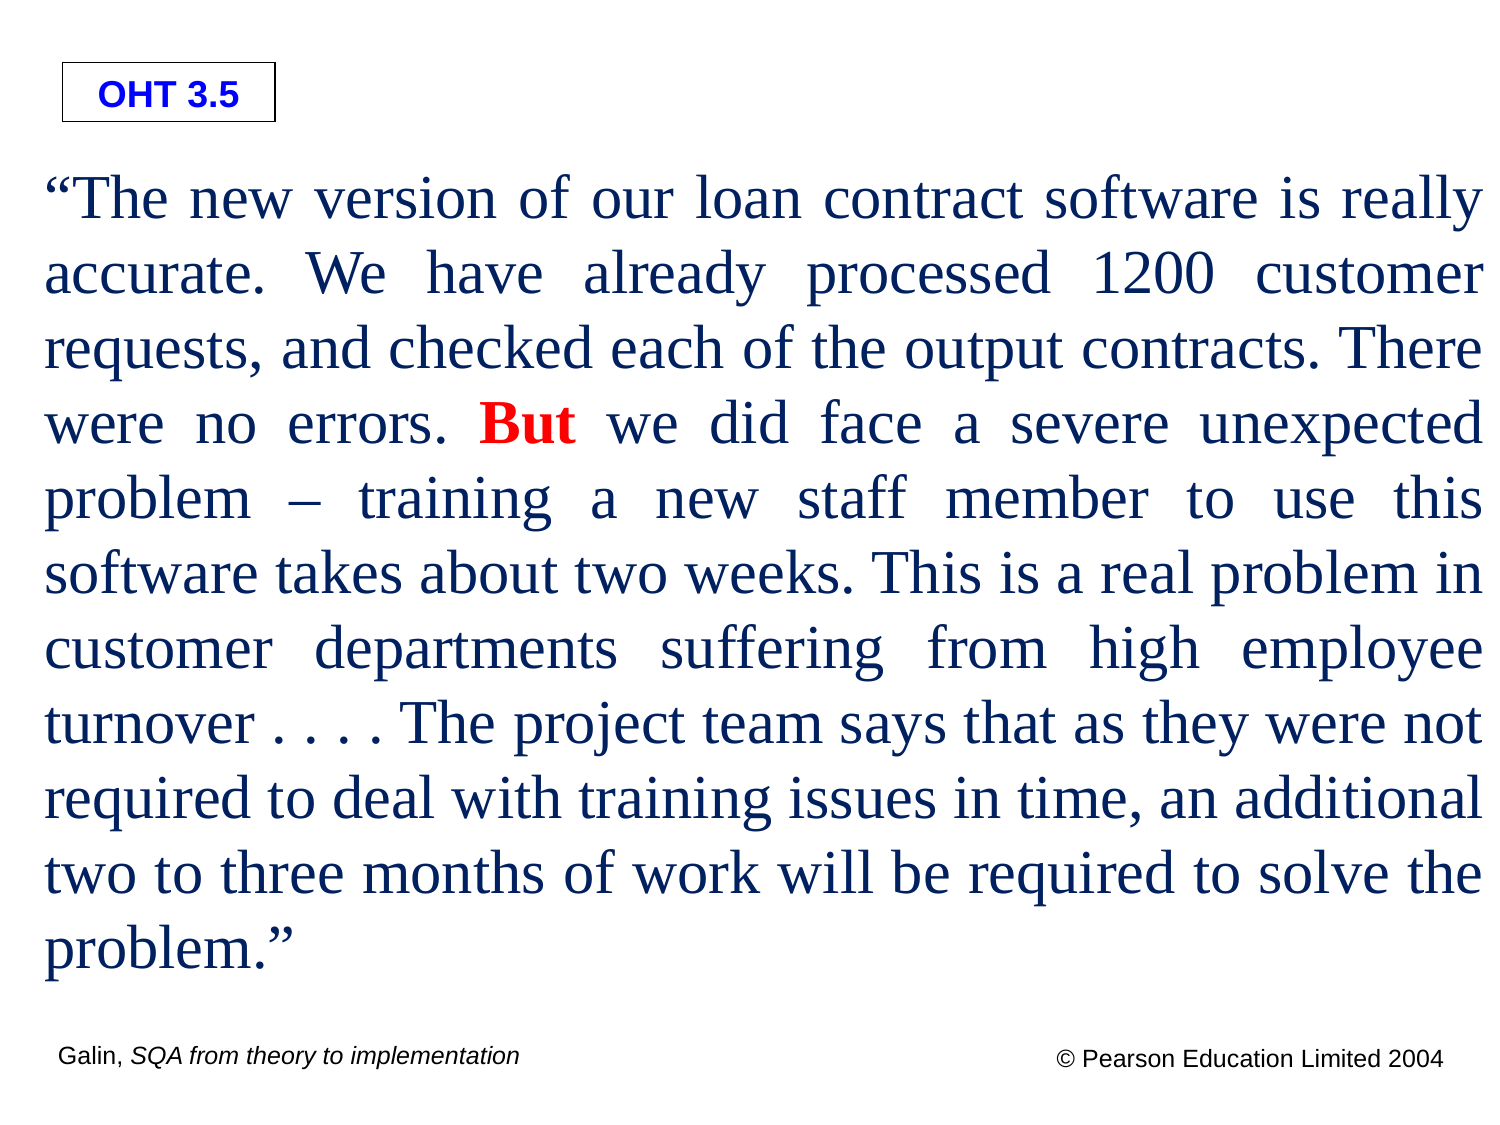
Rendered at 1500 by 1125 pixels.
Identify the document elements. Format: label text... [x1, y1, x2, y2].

text_box “The new version of our loan contract software is really accurate. We have already processed 1200 customer requests, and checked each of the output contracts. There were no errors. But we did face a severe unexpected problem – training a new staff member to use this software takes about two weeks. This is a real problem in customer departments suffering from high employee turnover . . . . The project team says that as they were not required to deal with training issues in time, an additional two to three months of work will be required to solve the problem.” [29, 149, 1500, 989]
